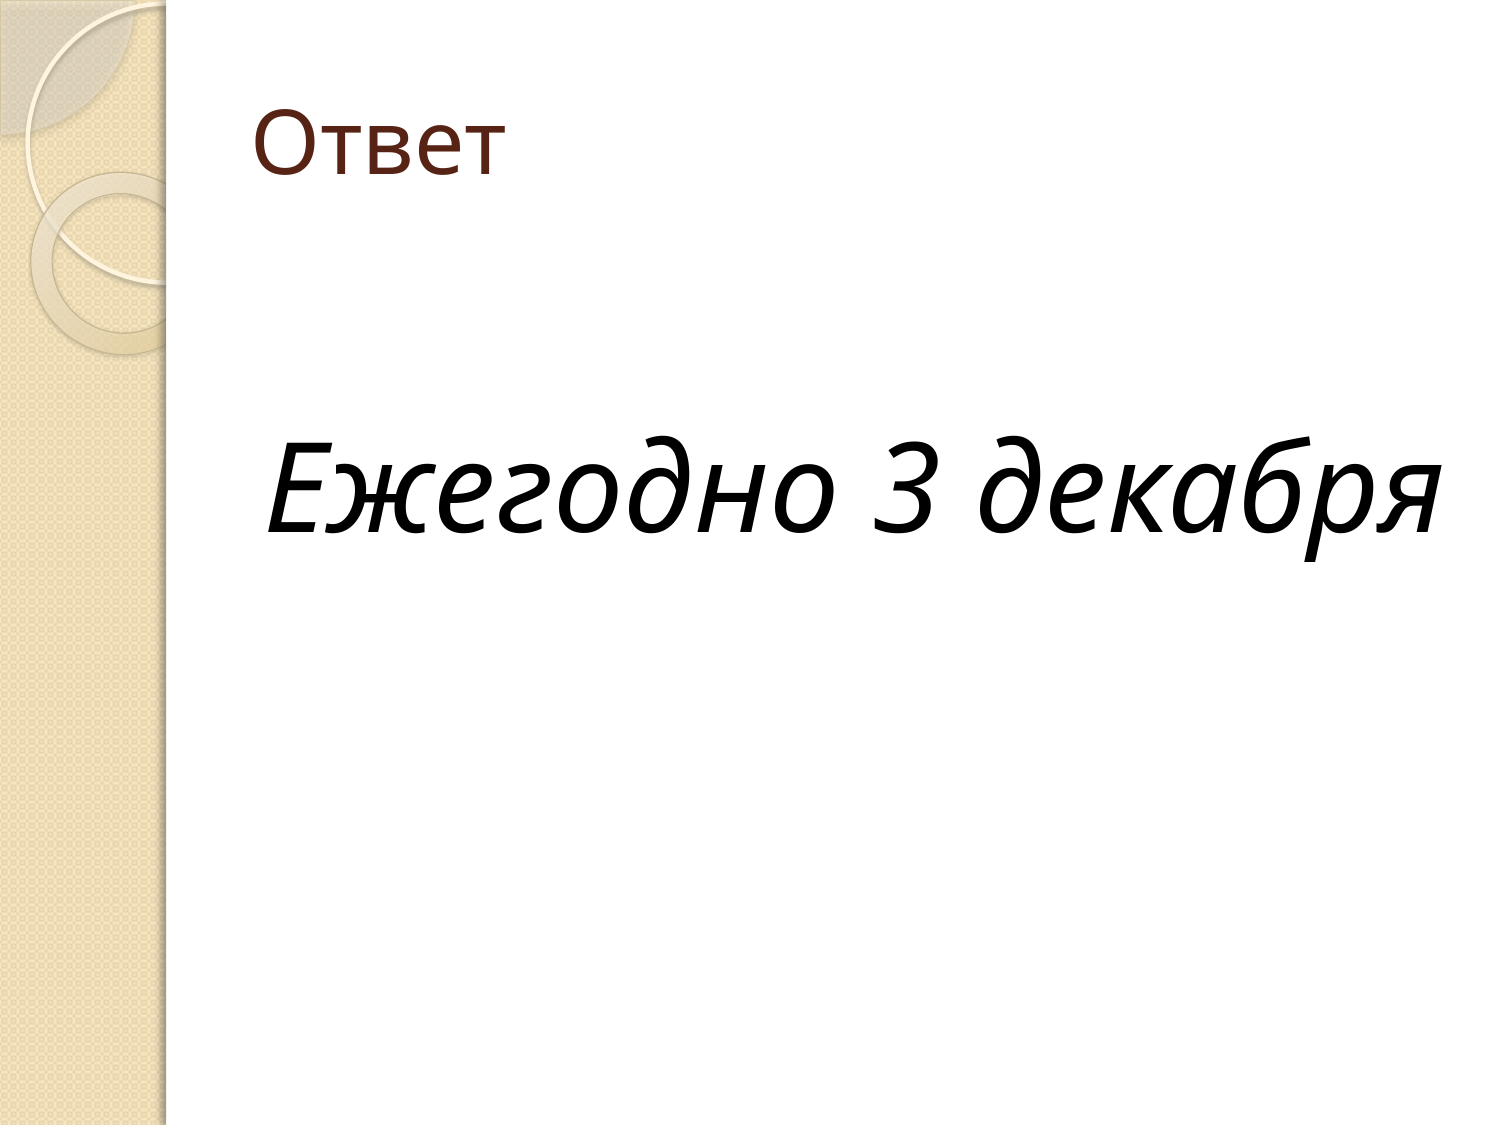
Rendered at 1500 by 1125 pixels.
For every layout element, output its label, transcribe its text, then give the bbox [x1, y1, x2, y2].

list Ежегодно 3 декабря [235, 237, 1466, 1025]
title Ответ [235, 45, 1466, 233]
